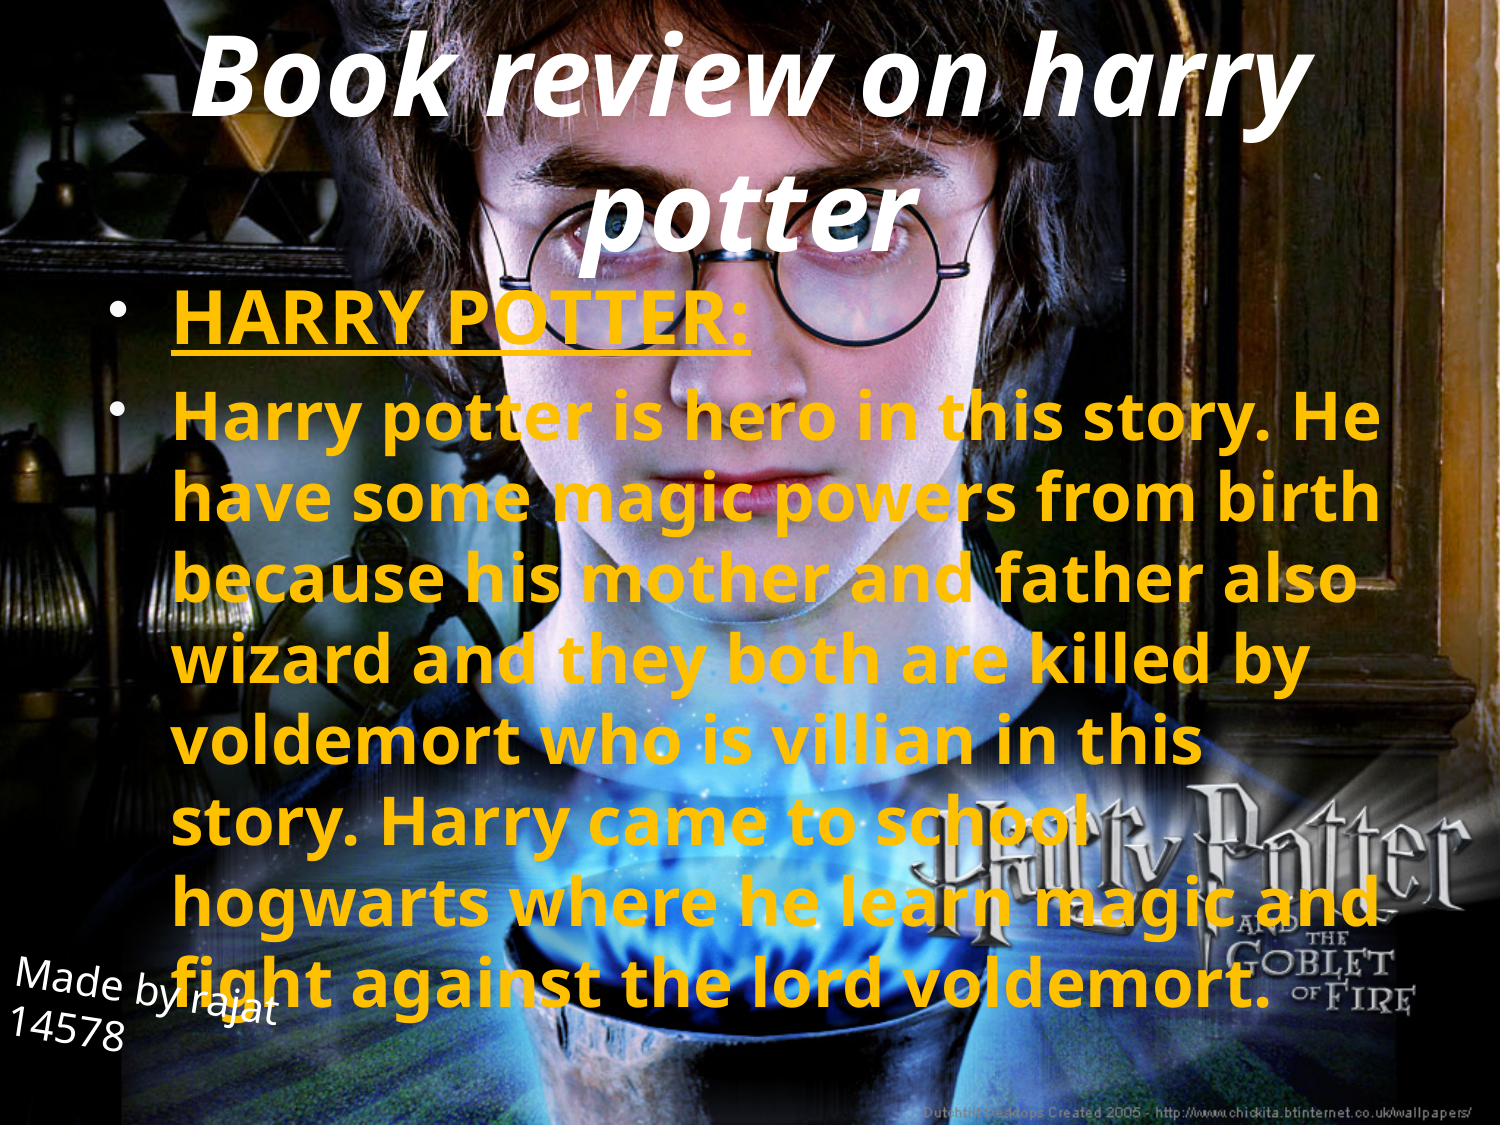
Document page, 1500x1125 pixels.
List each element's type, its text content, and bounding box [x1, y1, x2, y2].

list HARRY POTTER: Harry potter is hero in this story. He have some magic powers from birth because his mother and father also wizard and they both are killed by voldemort who is villian in this story. Harry came to school hogwarts where he learn magic and fight against the lord voldemort. [75, 262, 1425, 1035]
picture [0, 0, 1500, 1125]
text_box Made by rajat 14578 [0, 934, 299, 1094]
title Book review on harry potter [75, 45, 1425, 233]
